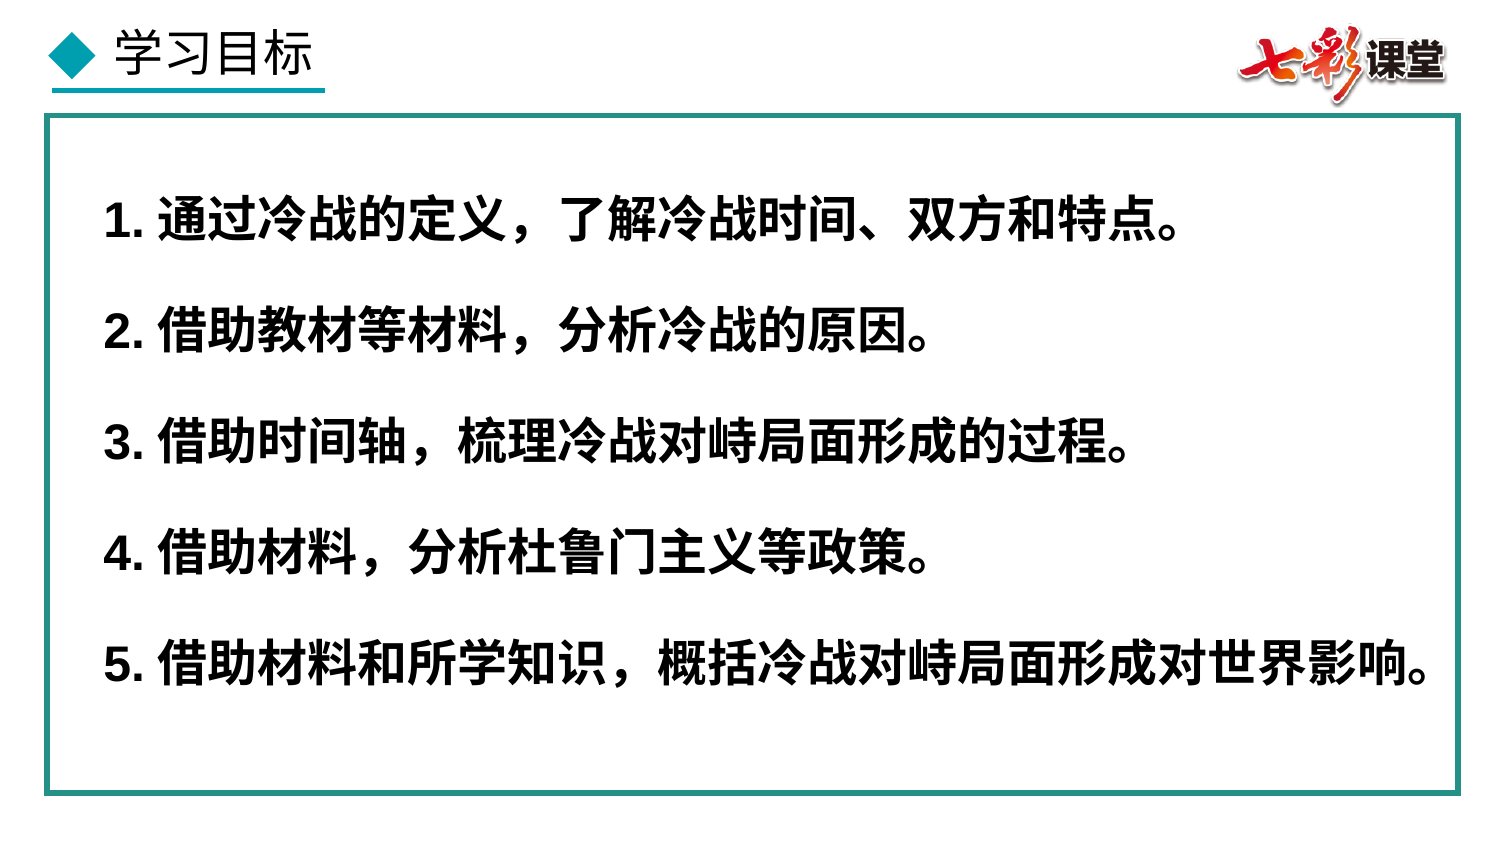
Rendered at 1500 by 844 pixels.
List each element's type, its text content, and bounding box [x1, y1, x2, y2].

text_box 1.通过冷战的定义，了解冷战时间、双方和特点。 2.借助教材等材料，分析冷战的原因。 3.借助时间轴，梳理冷战对峙局面形成的过程。 4.借助材料，分析杜鲁门主义等政策。 5.借助材料和所学知识，概括冷战对峙局面形成对世界影响。 [87, 149, 1462, 717]
picture [1234, 20, 1451, 108]
